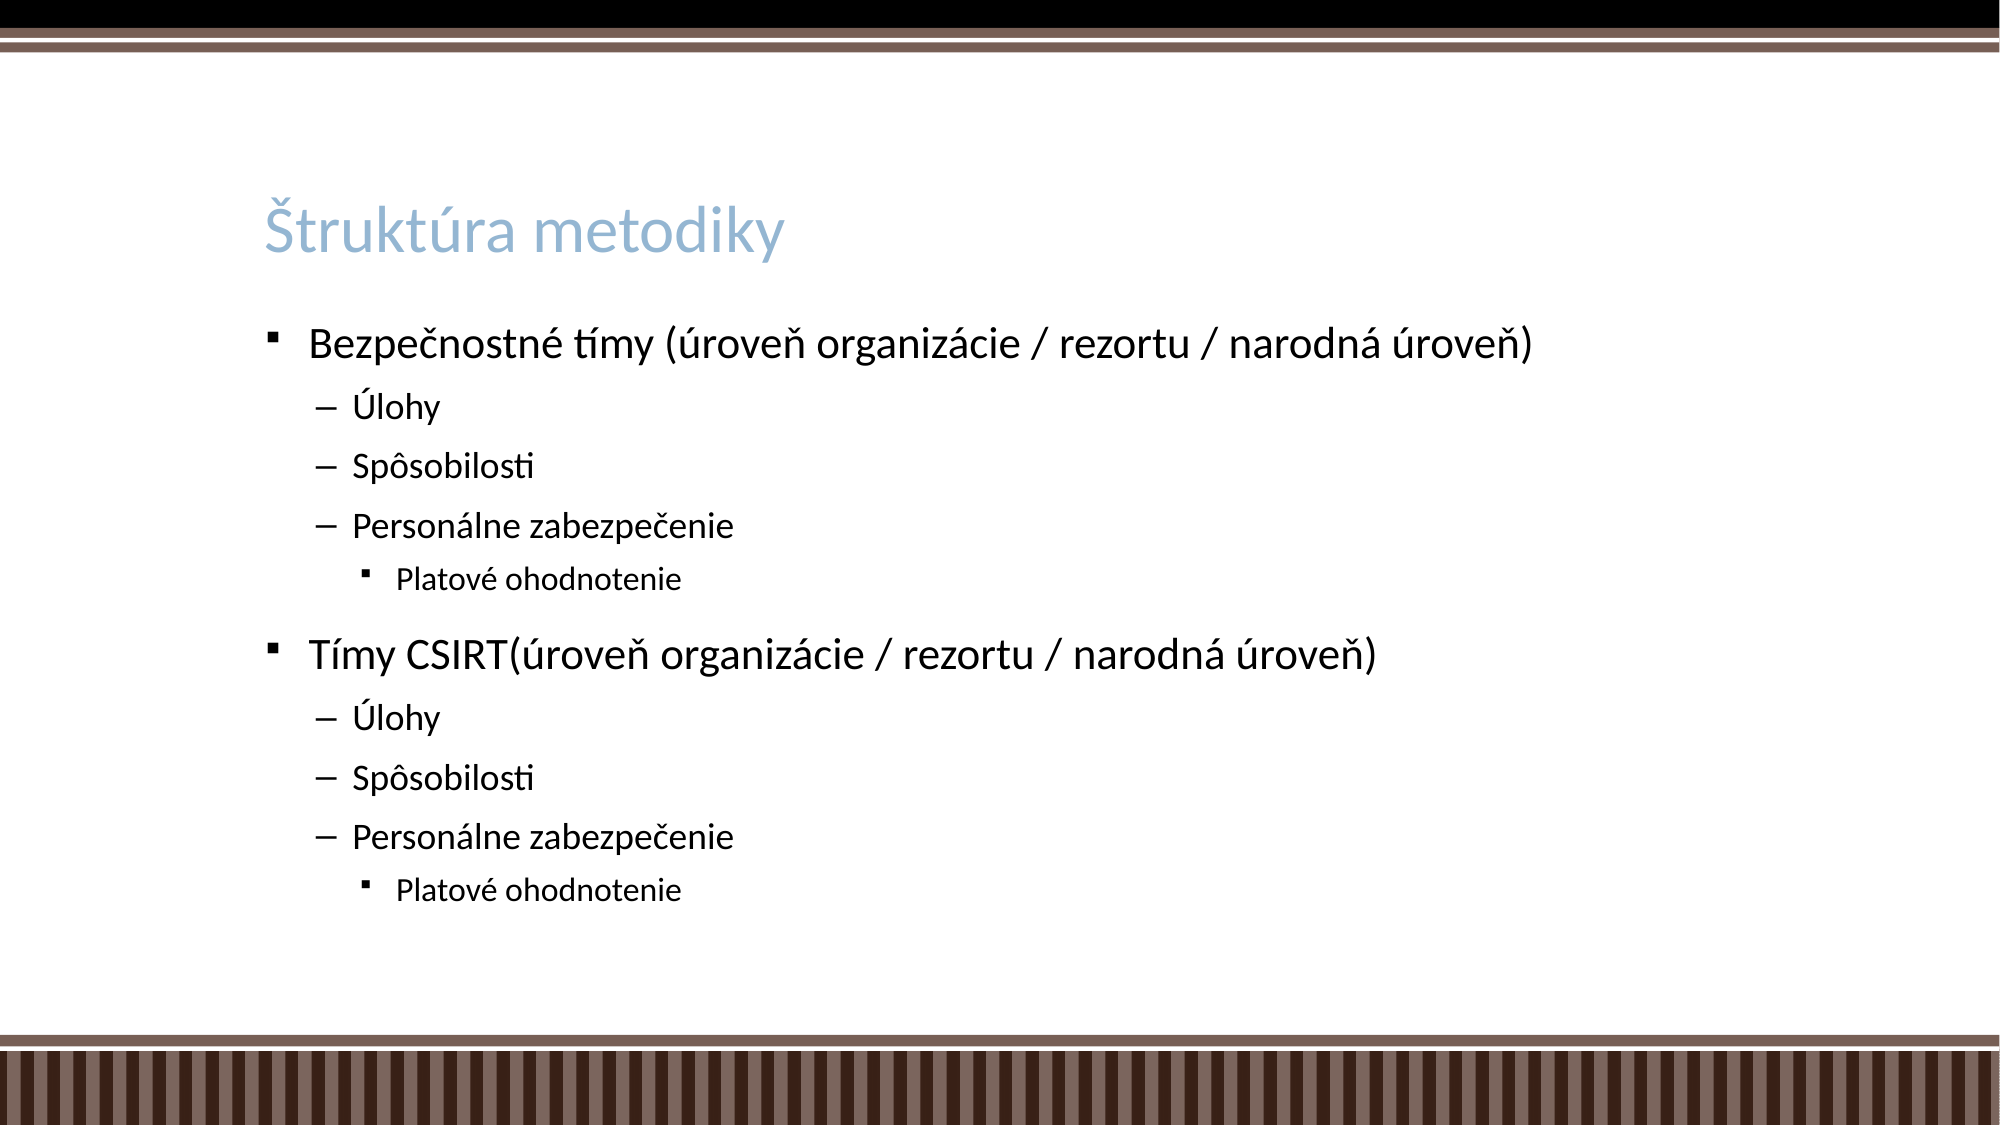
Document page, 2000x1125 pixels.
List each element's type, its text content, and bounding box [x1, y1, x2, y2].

list Bezpečnostné tímy (úroveň organizácie / rezortu / narodná úroveň) Úlohy Spôsobilosti Personálne zabezpečenie Platové ohodnotenie Tímy CSIRT(úroveň organizácie / rezortu / narodná úroveň) Úlohy Spôsobilosti Personálne zabezpečenie Platové ohodnotenie [249, 312, 1750, 920]
title Štruktúra metodiky [249, 99, 1750, 275]
